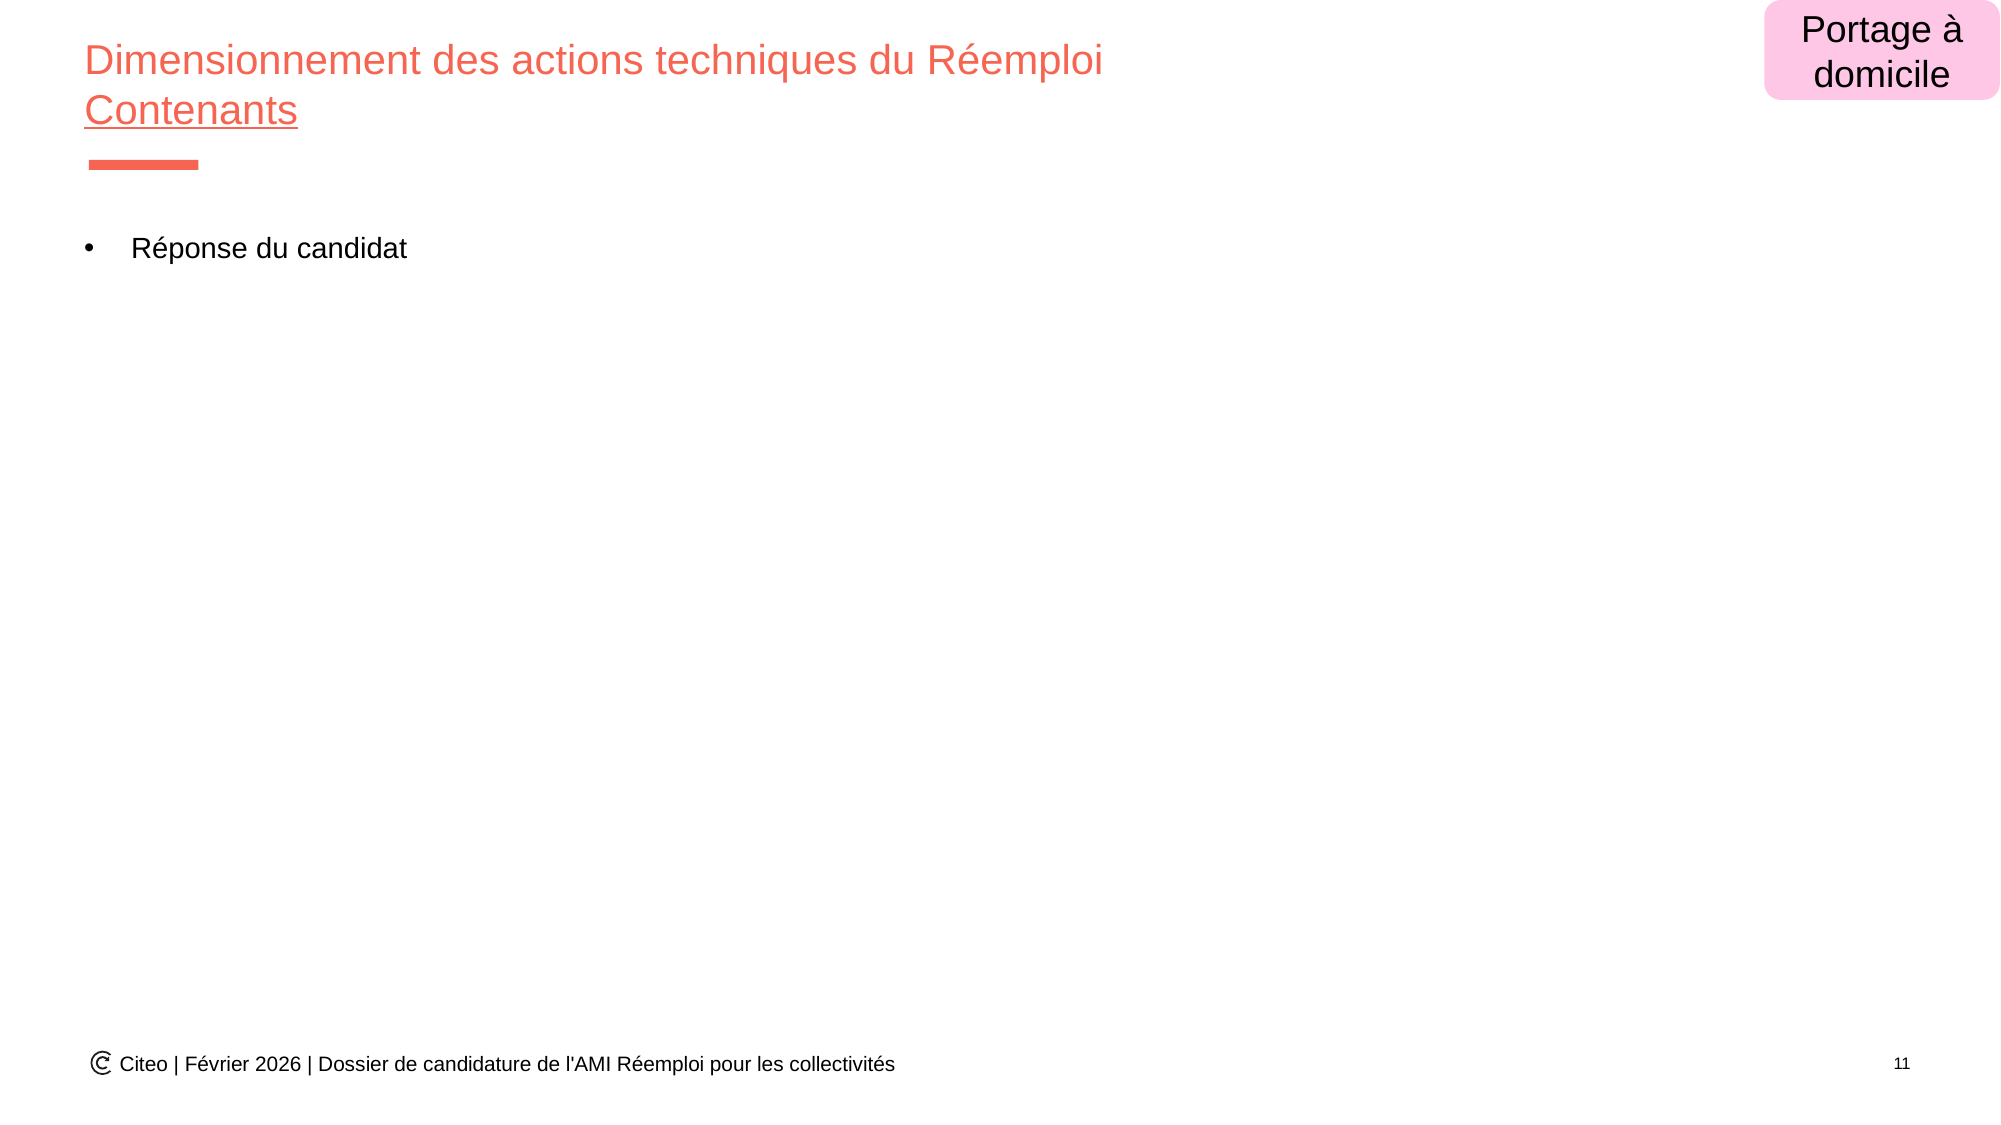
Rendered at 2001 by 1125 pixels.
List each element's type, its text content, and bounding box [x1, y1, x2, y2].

slide_number 11 [1808, 1032, 1927, 1094]
text_box Réponse du candidat [68, 221, 1826, 1009]
footer Citeo | Février 2026 | Dossier de candidature de l'AMI Réemploi pour les collectivités [119, 1032, 1799, 1093]
title Dimensionnement des actions techniques du Réemploi Contenants [69, 16, 1654, 149]
text_box Portage à domicile [1763, 0, 2000, 102]
